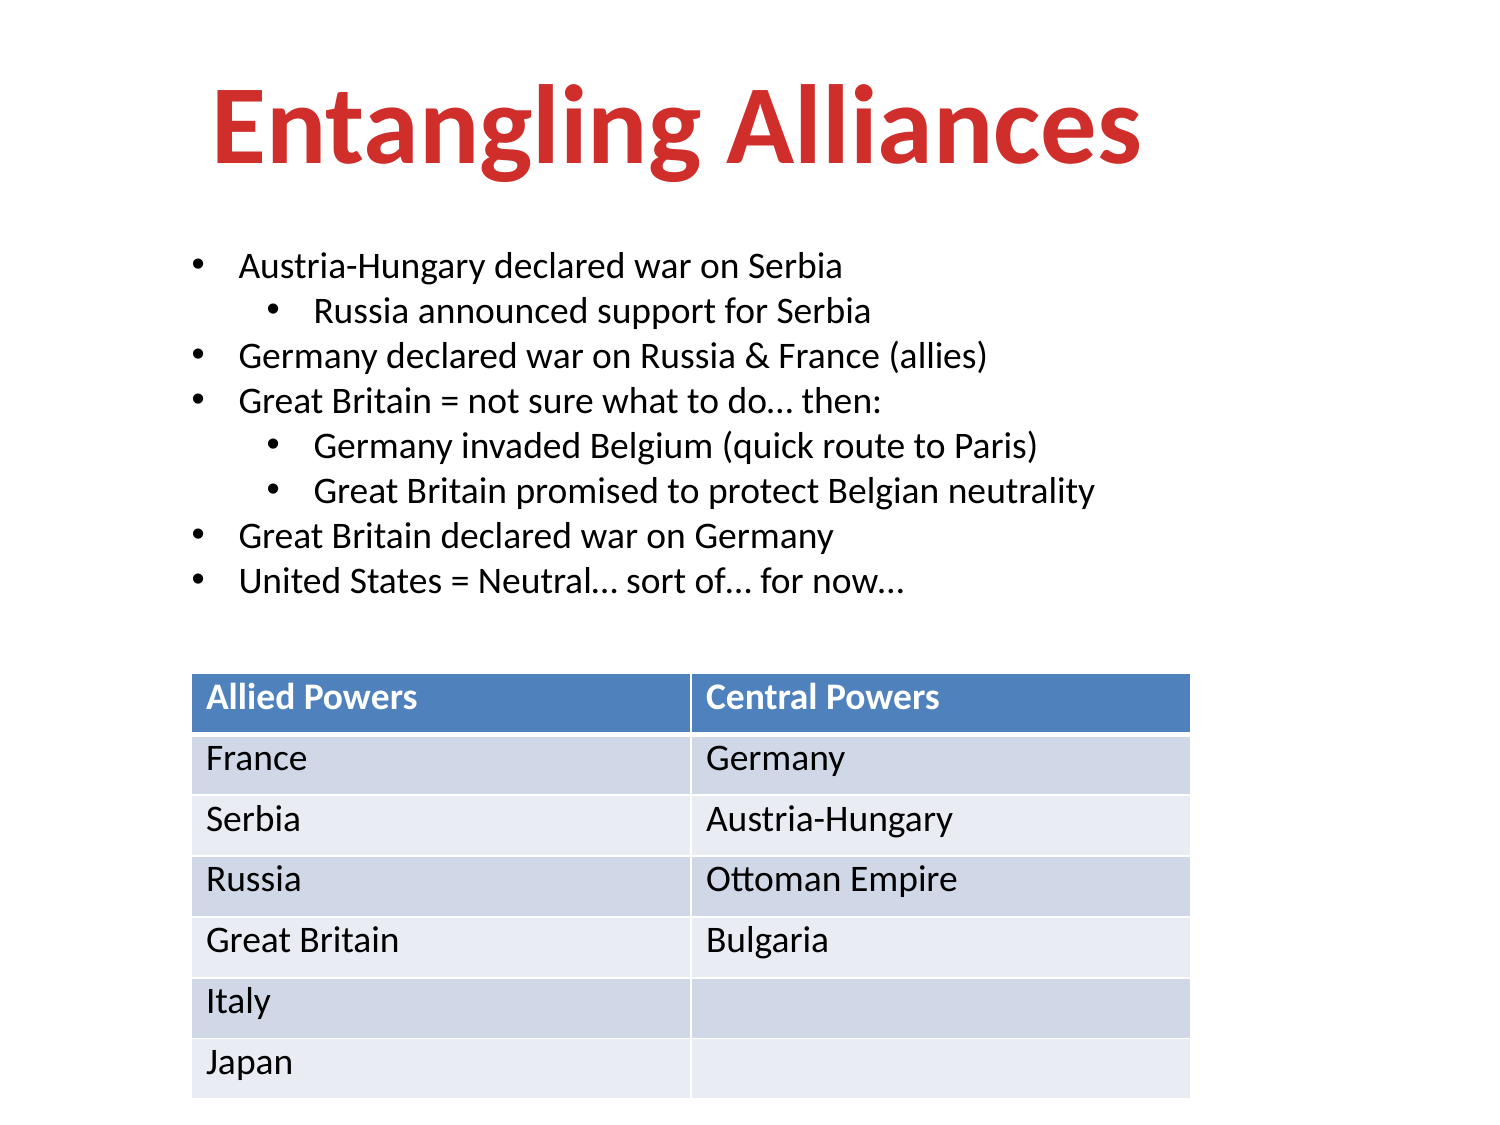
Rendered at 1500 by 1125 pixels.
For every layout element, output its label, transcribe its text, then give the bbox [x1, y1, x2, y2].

table_header Central Powers [692, 674, 1190, 732]
text_box Austria-Hungary declared war on Serbia Russia announced support for Serbia Germany declared war on Russia & France (allies) Great Britain = not sure what to do… then: Germany invaded Belgium (quick route to Paris) Great Britain promised to protect Belgian neutrality Great Britain declared war on Germany United States = Neutral… sort of… for now… [176, 233, 1111, 654]
table_cell Serbia [192, 796, 690, 855]
table_cell Italy [192, 979, 690, 1038]
table_cell Bulgaria [692, 918, 1190, 977]
table_cell Japan [192, 1039, 690, 1098]
table_cell [692, 1039, 1190, 1098]
table_header Allied Powers [192, 674, 690, 732]
table_cell Germany [692, 737, 1190, 794]
table_cell France [192, 737, 690, 794]
table_cell Great Britain [192, 918, 690, 977]
table_cell [692, 979, 1190, 1038]
text_box Entangling Alliances [196, 43, 1159, 194]
table_cell Ottoman Empire [692, 857, 1190, 916]
table_cell Russia [192, 857, 690, 916]
table_cell Austria-Hungary [692, 796, 1190, 855]
